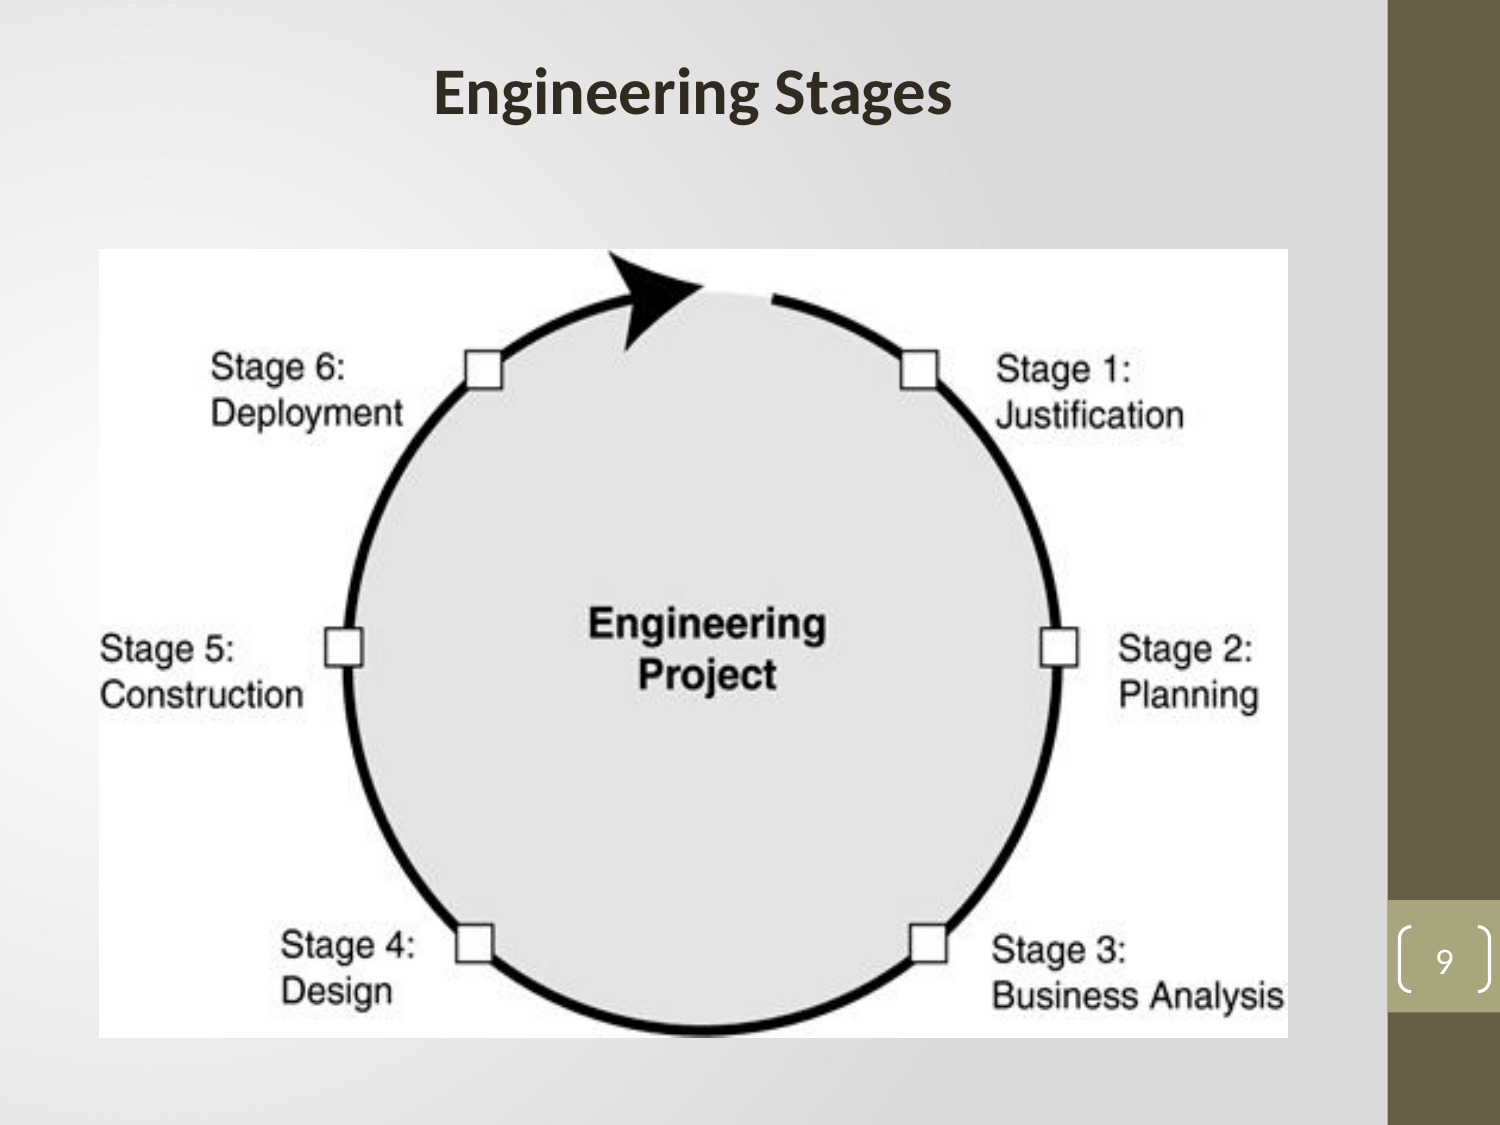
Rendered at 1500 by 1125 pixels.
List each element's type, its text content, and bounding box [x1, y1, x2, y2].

slide_number 9 [1397, 925, 1492, 994]
text_box Figure 0.1. Engineering Stages [667, 0, 774, 242]
text_box [774, 0, 1500, 320]
text_box Engineering Stages [418, 40, 667, 135]
picture [99, 249, 1288, 1038]
